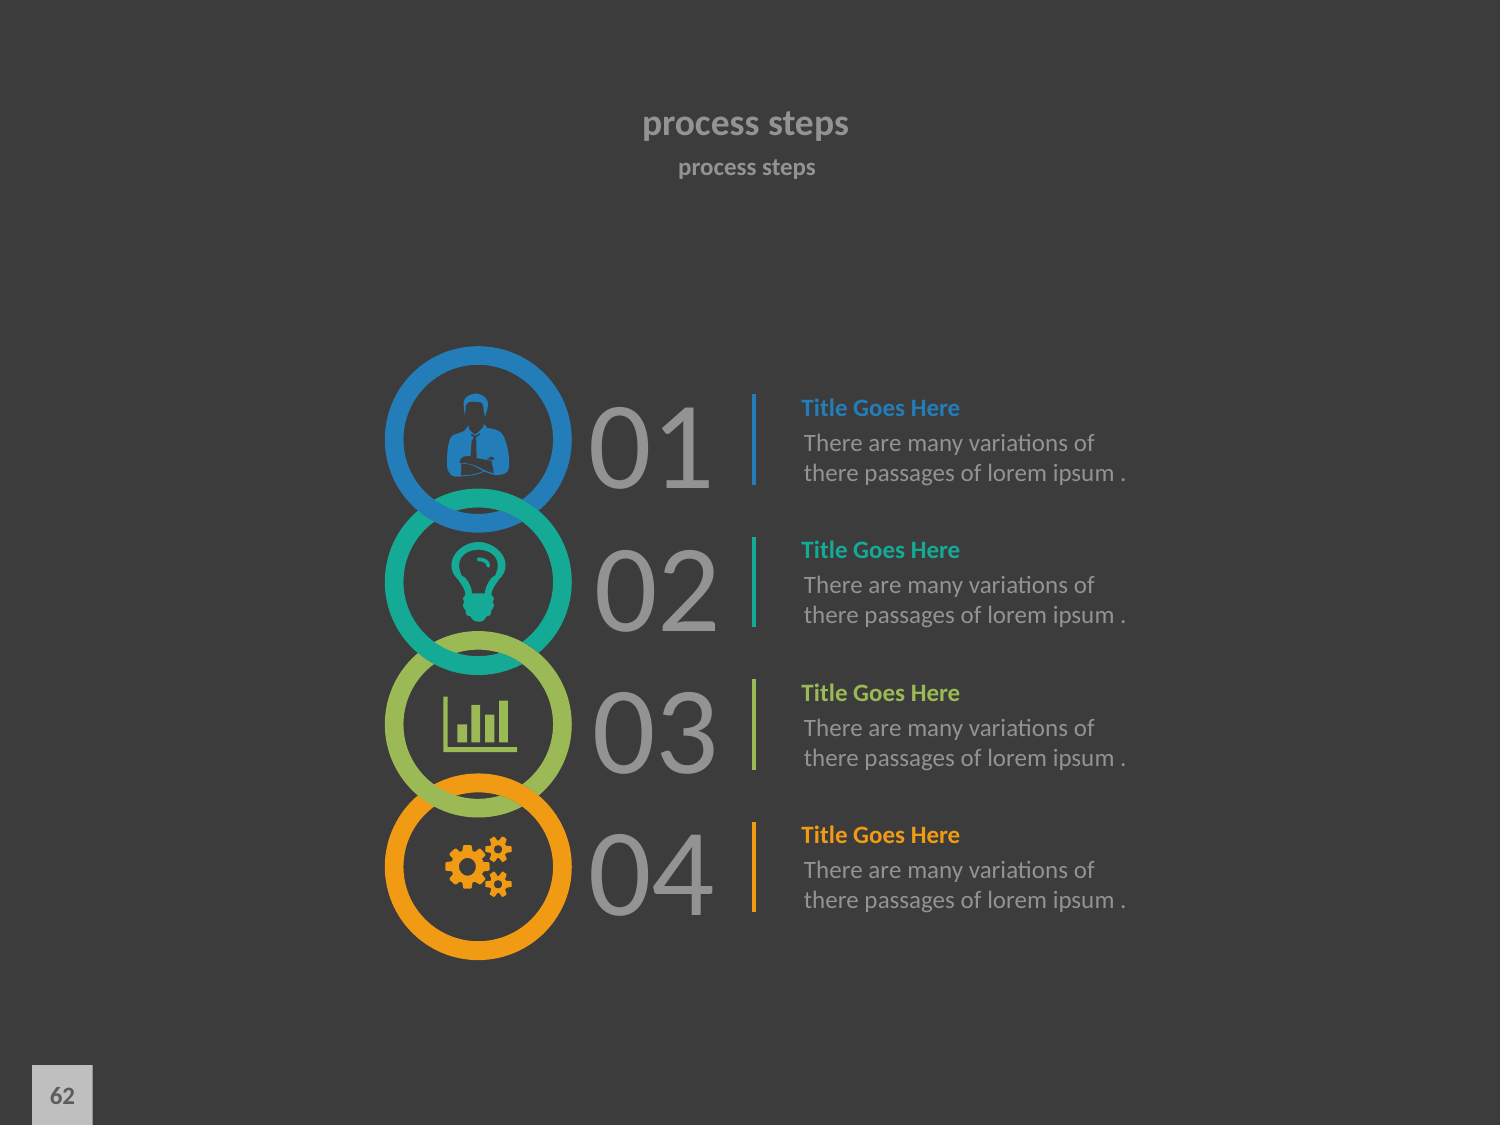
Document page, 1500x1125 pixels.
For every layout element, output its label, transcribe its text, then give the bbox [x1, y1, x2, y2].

text_box [384, 346, 572, 533]
text_box 04 [573, 783, 730, 949]
text_box [443, 696, 518, 753]
text_box [384, 653, 523, 818]
text_box 01 [573, 356, 730, 521]
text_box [786, 811, 1166, 923]
text_box [384, 511, 523, 676]
text_box [445, 836, 512, 898]
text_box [446, 392, 511, 478]
text_box 03 [577, 640, 735, 806]
text_box [435, 488, 572, 653]
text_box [786, 383, 1166, 495]
text_box 02 [579, 498, 736, 664]
title process steps [287, 91, 1213, 150]
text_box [786, 668, 1166, 780]
text_box [384, 773, 572, 961]
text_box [786, 526, 1166, 638]
list process steps [412, 149, 1088, 183]
text_box [435, 631, 572, 796]
text_box [451, 541, 506, 622]
